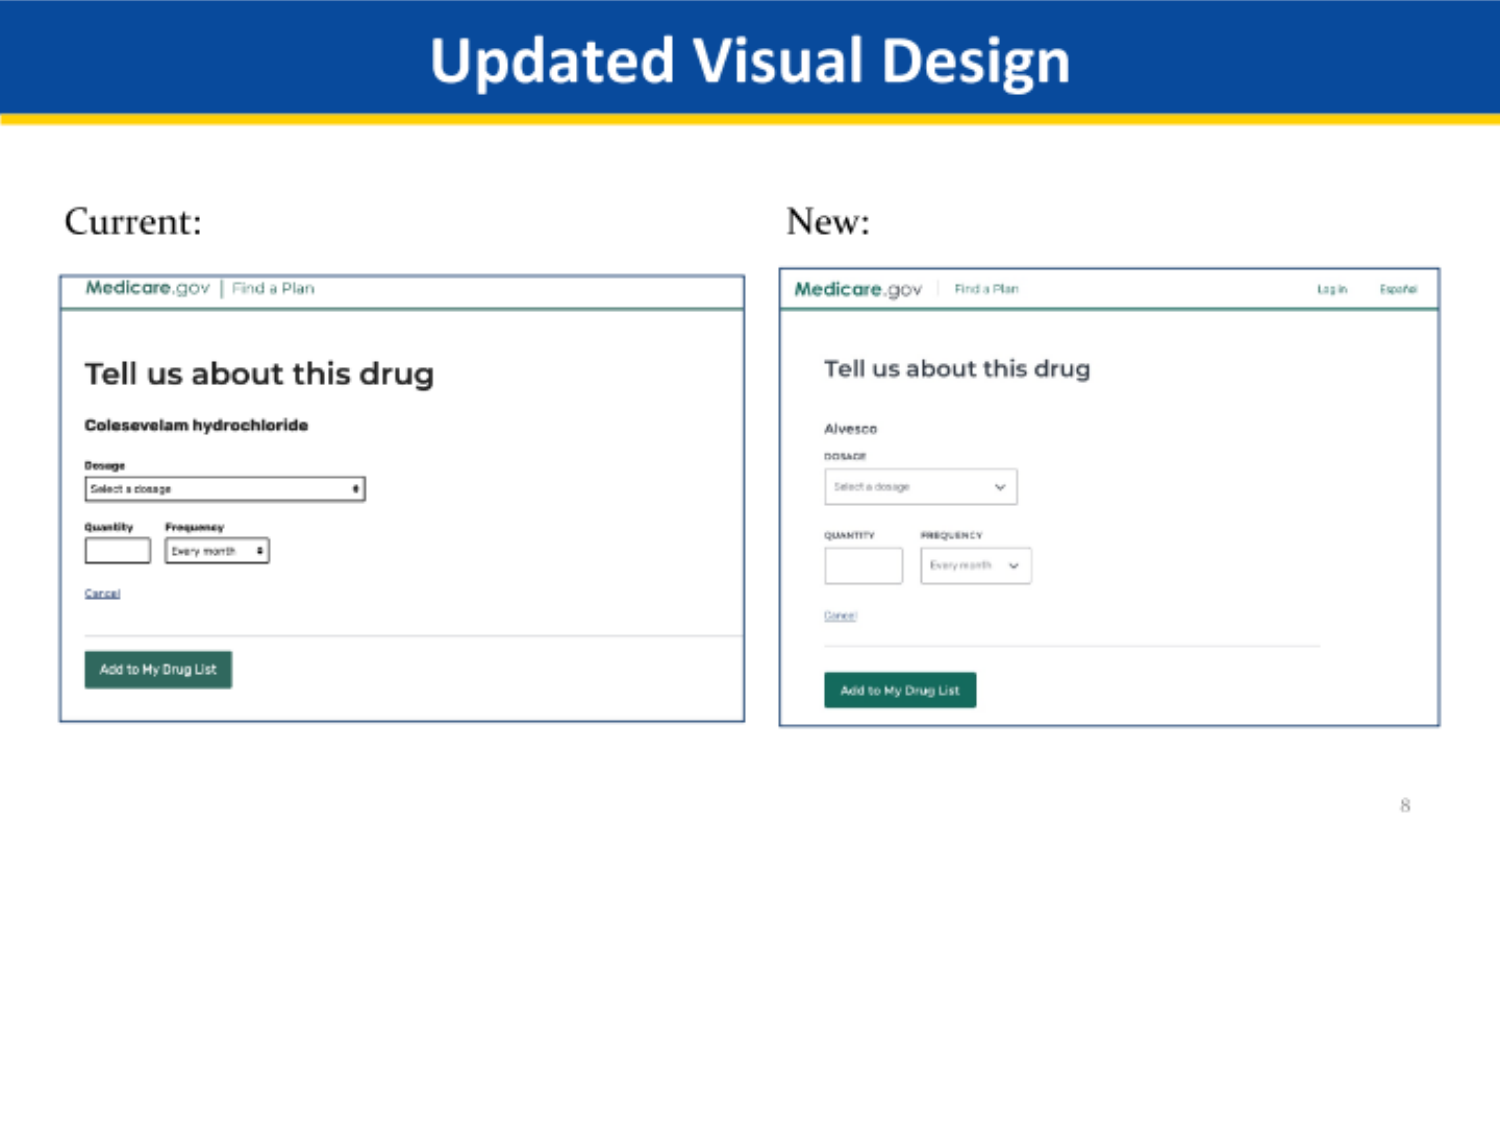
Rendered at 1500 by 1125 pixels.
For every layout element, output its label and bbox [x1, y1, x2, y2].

picture [0, 0, 1500, 844]
